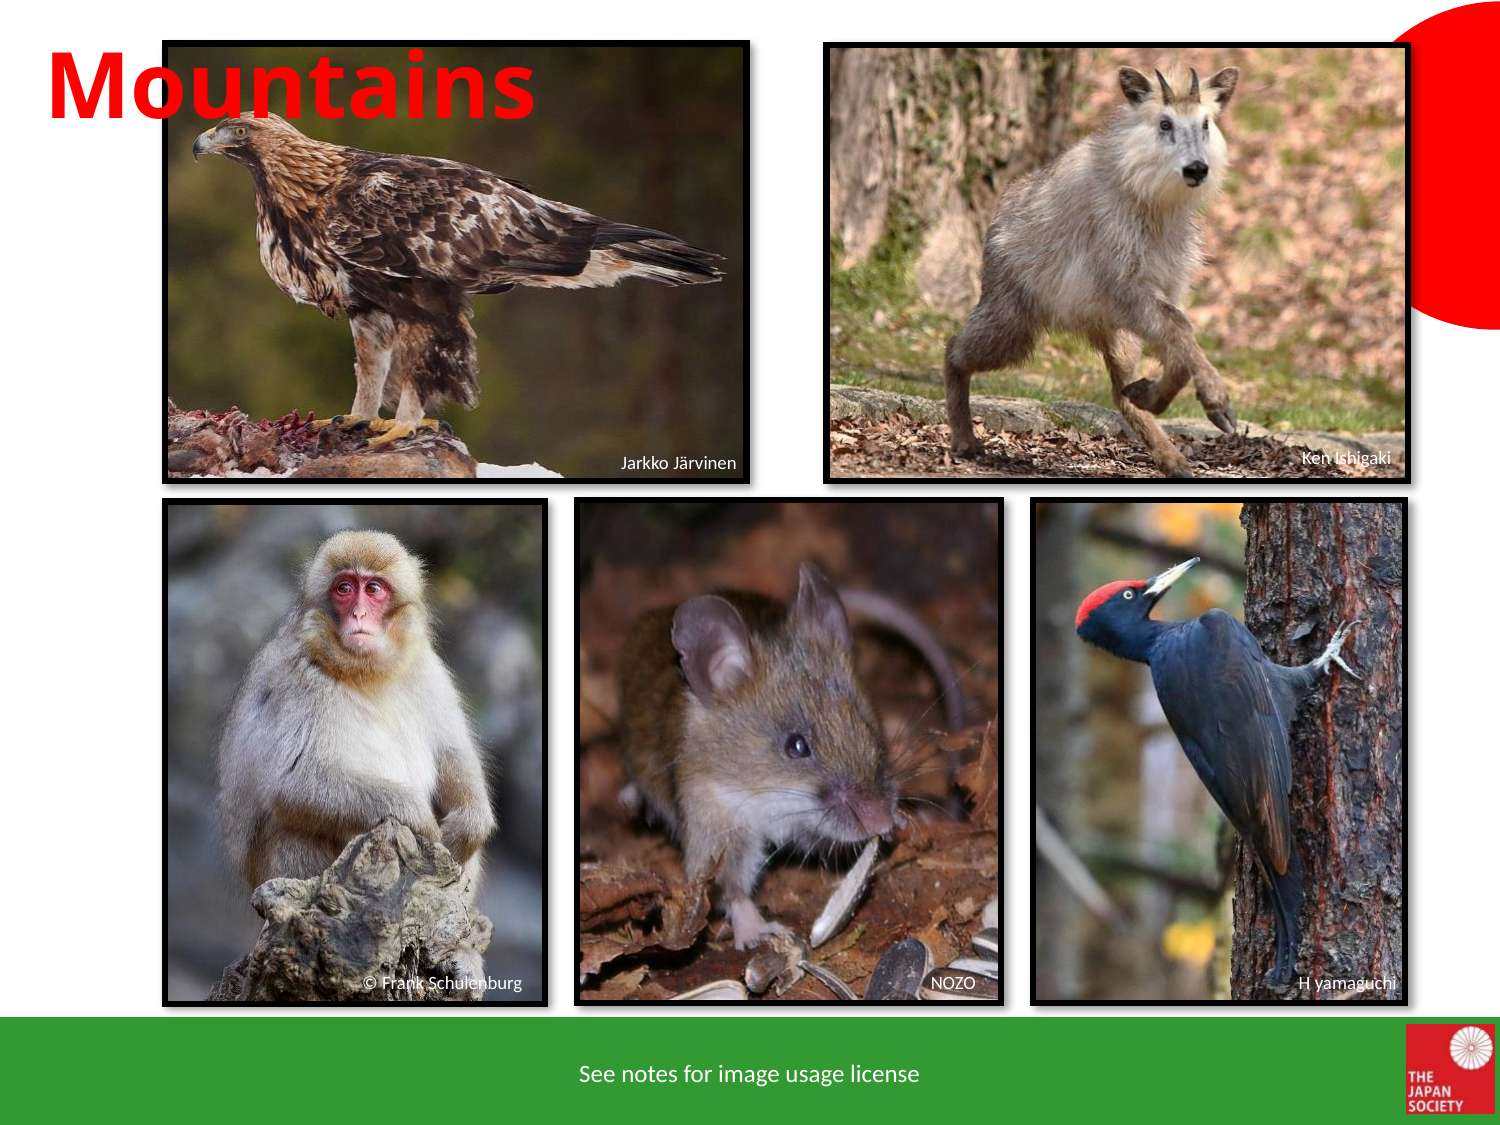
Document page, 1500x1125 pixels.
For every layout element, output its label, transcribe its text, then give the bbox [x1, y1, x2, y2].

text_box See notes for image usage license [0, 1017, 1500, 1125]
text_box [167, 46, 830, 482]
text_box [829, 47, 1500, 479]
picture [1406, 1024, 1495, 1114]
text_box Mountains [29, 19, 691, 145]
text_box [1036, 503, 1438, 1002]
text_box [580, 503, 1034, 1002]
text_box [167, 504, 576, 1002]
